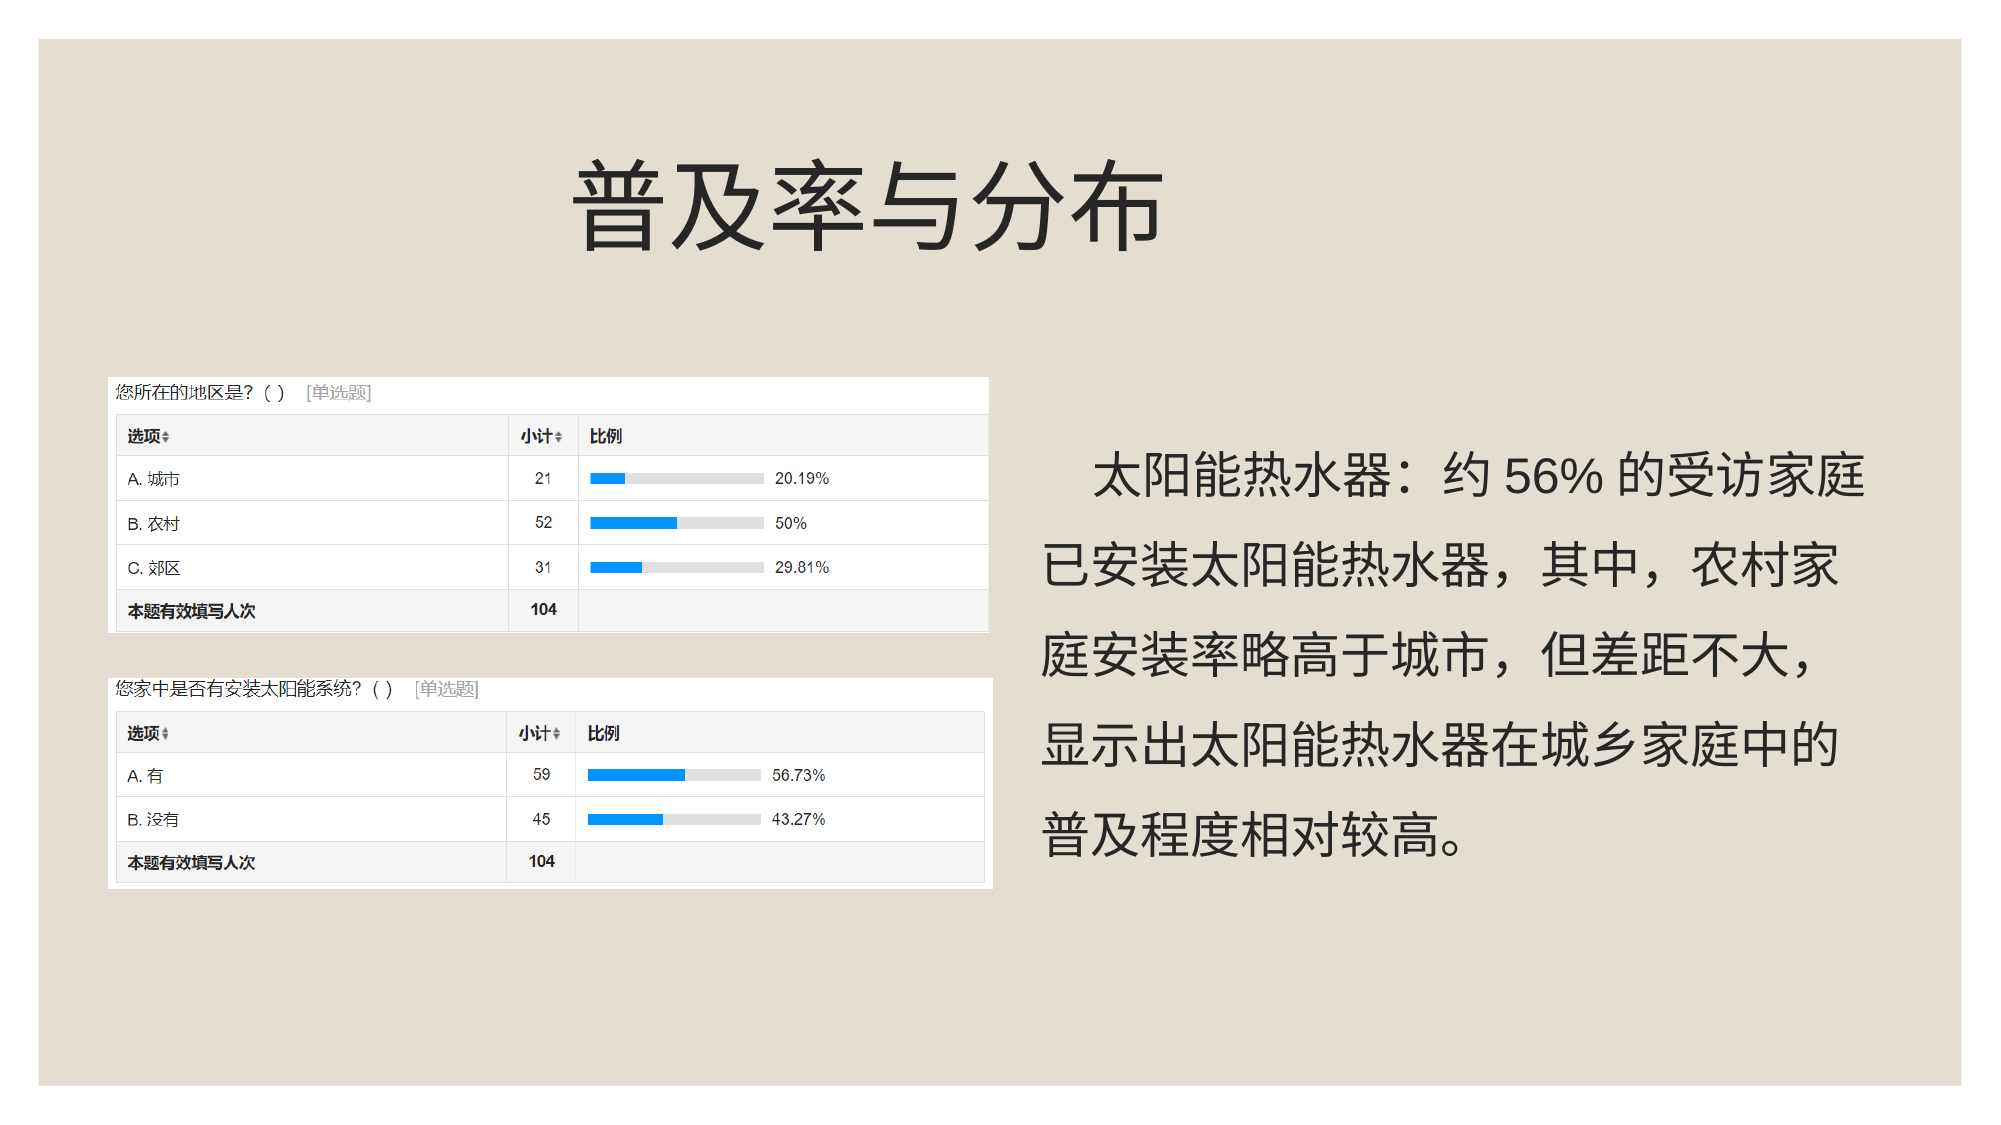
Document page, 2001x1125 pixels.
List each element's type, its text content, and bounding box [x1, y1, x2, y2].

picture [107, 678, 993, 889]
text_box 太阳能热水器：约56%的受访家庭已安装太阳能热水器，其中，农村家庭安装率略高于城市，但差距不大，显示出太阳能热水器在城乡家庭中的普及程度相对较高。 [1040, 388, 1868, 889]
picture [107, 377, 989, 633]
title 普及率与分布 [568, 106, 1393, 266]
